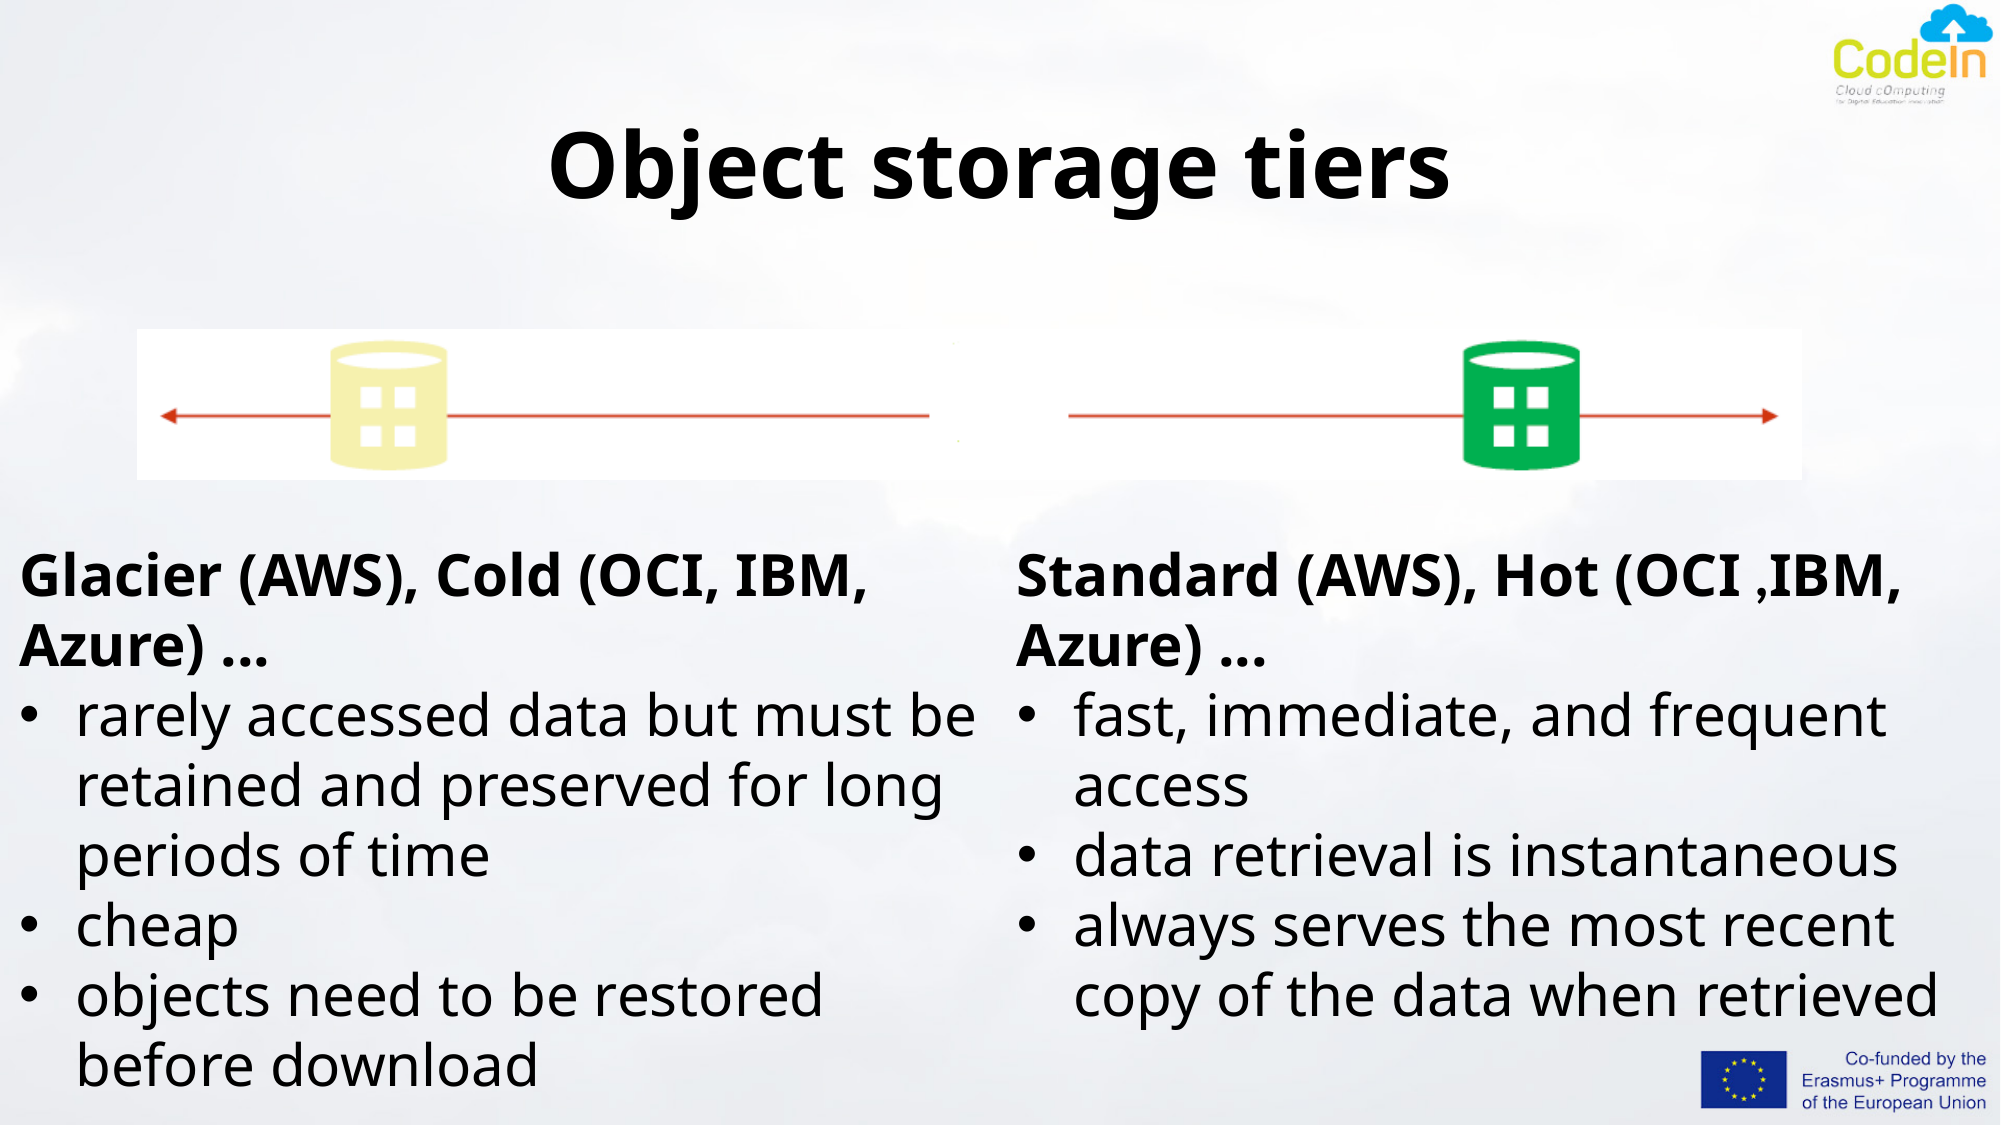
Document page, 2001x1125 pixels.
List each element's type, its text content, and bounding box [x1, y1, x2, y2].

text_box Standard (AWS), Hot (OCI ,IBM, Azure) ... fast, immediate, and frequent access data retrieval is instantaneous always serves the most recent copy of the data when retrieved [1003, 531, 2000, 1036]
title Object storage tiers [137, 59, 1863, 278]
text_box Glacier (AWS), Cold (OCI, IBM, Azure) ... rarely accessed data but must be retained and preserved for long periods of time cheap objects need to be restored before download [4, 531, 1003, 1106]
picture [0, 0, 2001, 1125]
